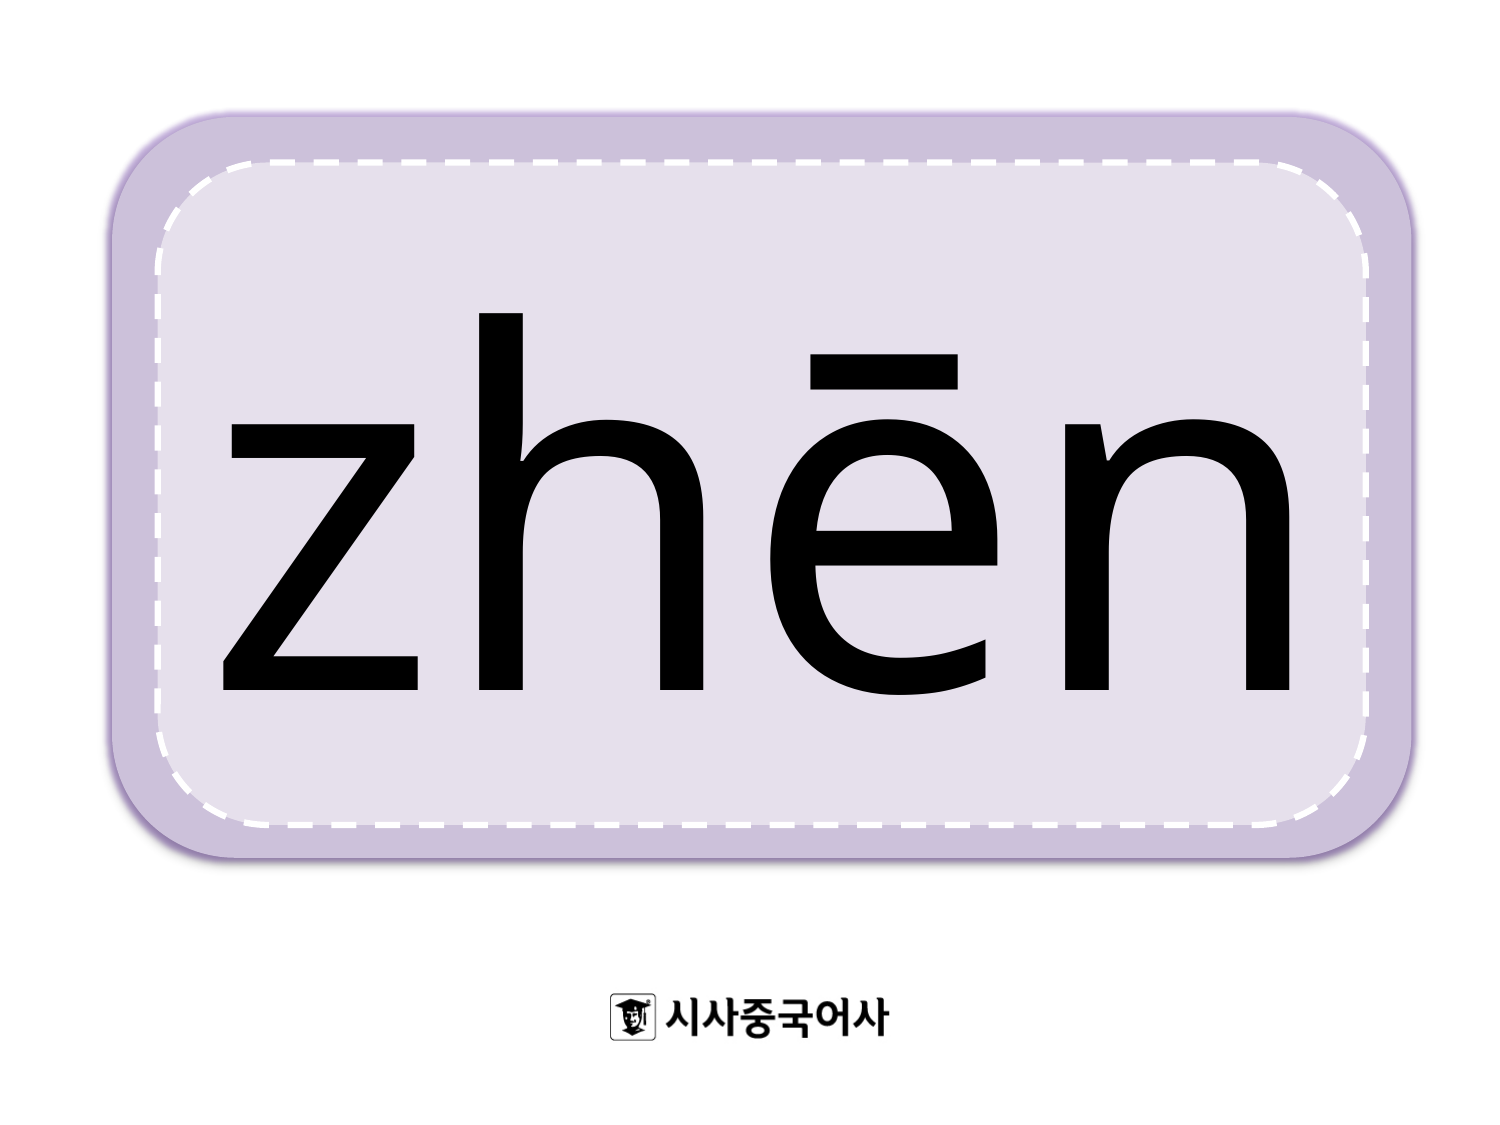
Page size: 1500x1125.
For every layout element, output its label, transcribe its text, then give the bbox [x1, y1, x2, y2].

text_box zhēn [162, 160, 1371, 824]
picture [602, 987, 898, 1047]
